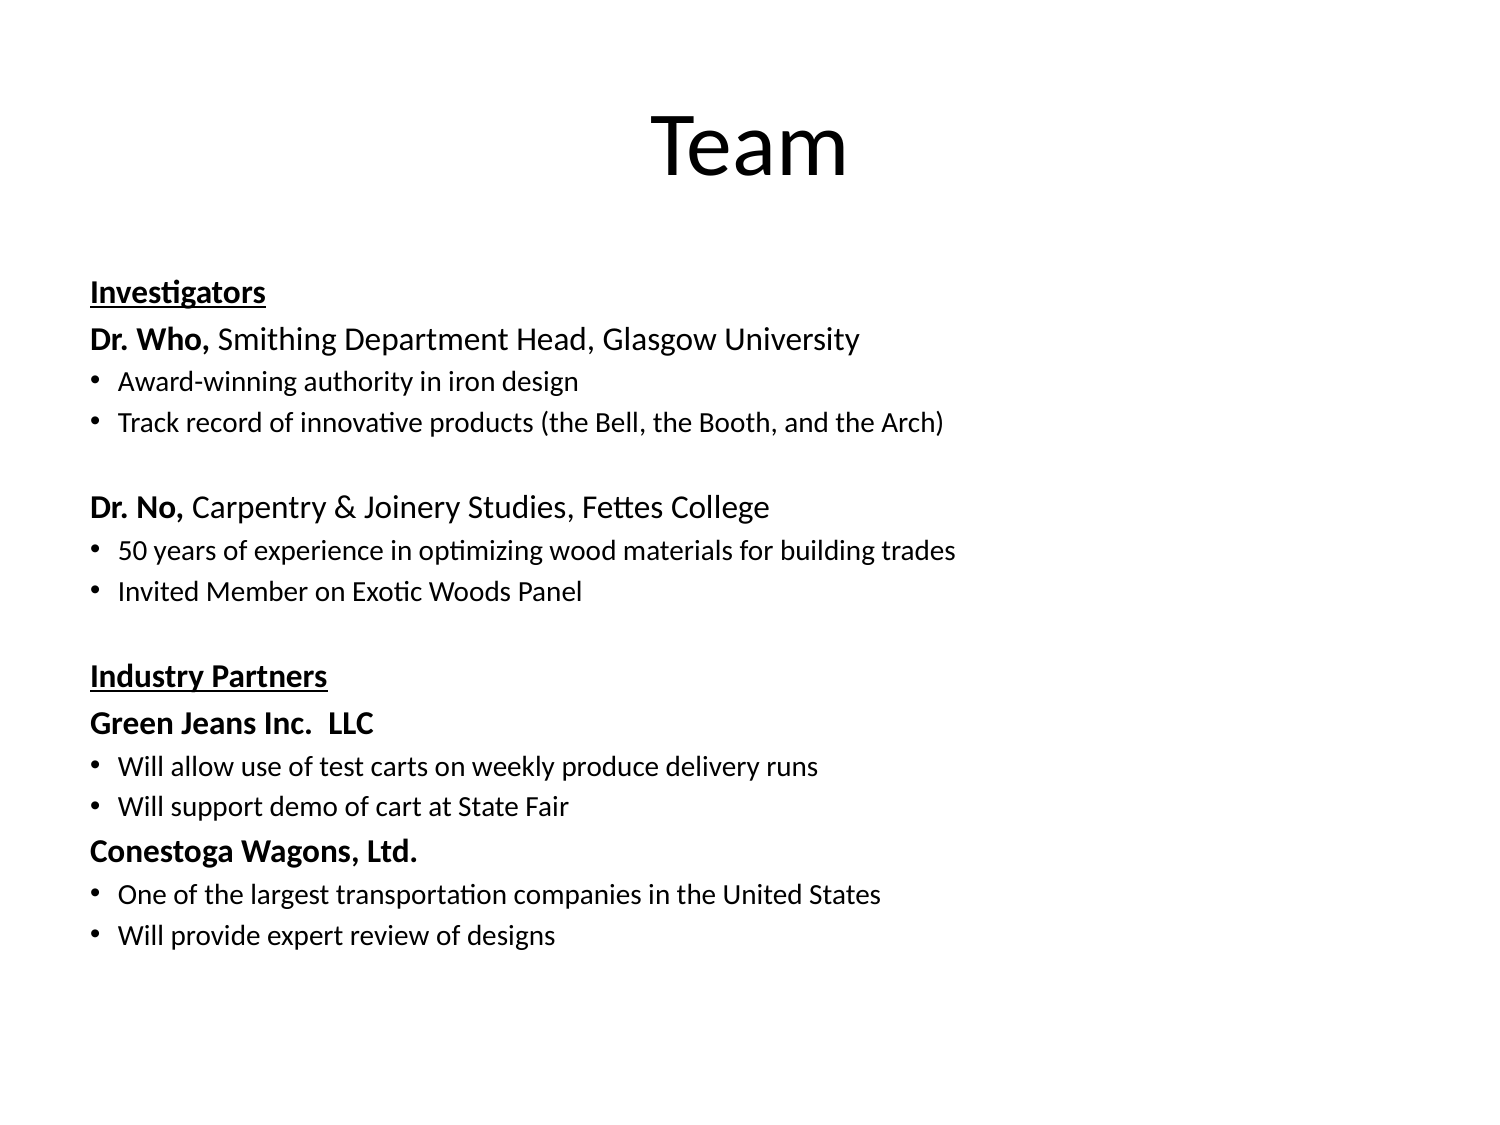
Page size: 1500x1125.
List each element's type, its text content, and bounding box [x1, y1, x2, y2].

list Investigators Dr. Who, Smithing Department Head, Glasgow University Award-winning authority in iron design Track record of innovative products (the Bell, the Booth, and the Arch) Dr. No, Carpentry & Joinery Studies, Fettes College 50 years of experience in optimizing wood materials for building trades Invited Member on Exotic Woods Panel Industry Partners Green Jeans Inc. LLC Will allow use of test carts on weekly produce delivery runs Will support demo of cart at State Fair Conestoga Wagons, Ltd. One of the largest transportation companies in the United States Will provide expert review of designs [75, 262, 1425, 1005]
title Team [75, 45, 1425, 233]
